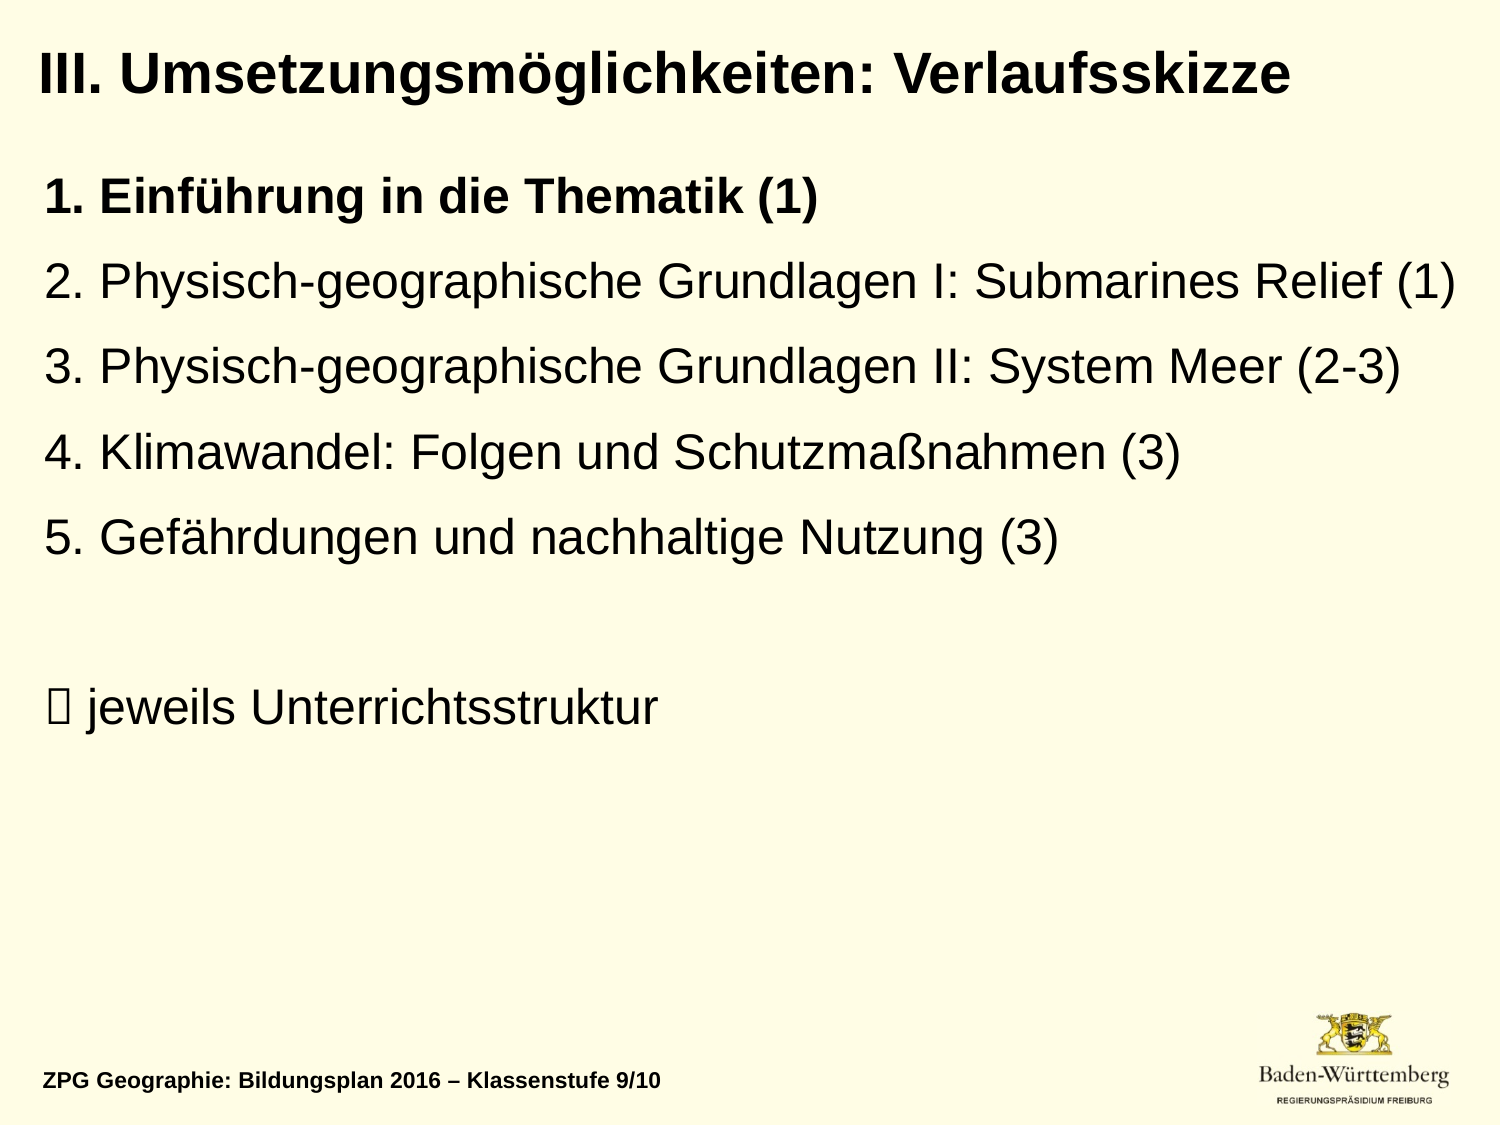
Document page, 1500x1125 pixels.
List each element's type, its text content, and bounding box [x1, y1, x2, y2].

text_box III. Umsetzungsmöglichkeiten: Verlaufsskizze [23, 27, 1309, 113]
text_box 1. Einführung in die Thematik (1) 2. Physisch-geographische Grundlagen I: Submarines Relief (1) 3. Physisch-geographische Grundlagen II: System Meer (2-3) 4. Klimawandel: Folgen und Schutzmaßnahmen (3) 5. Gefährdungen und nachhaltige Nutzung (3)  jeweils Unterrichtsstruktur [29, 156, 1500, 742]
picture [1257, 1011, 1451, 1106]
